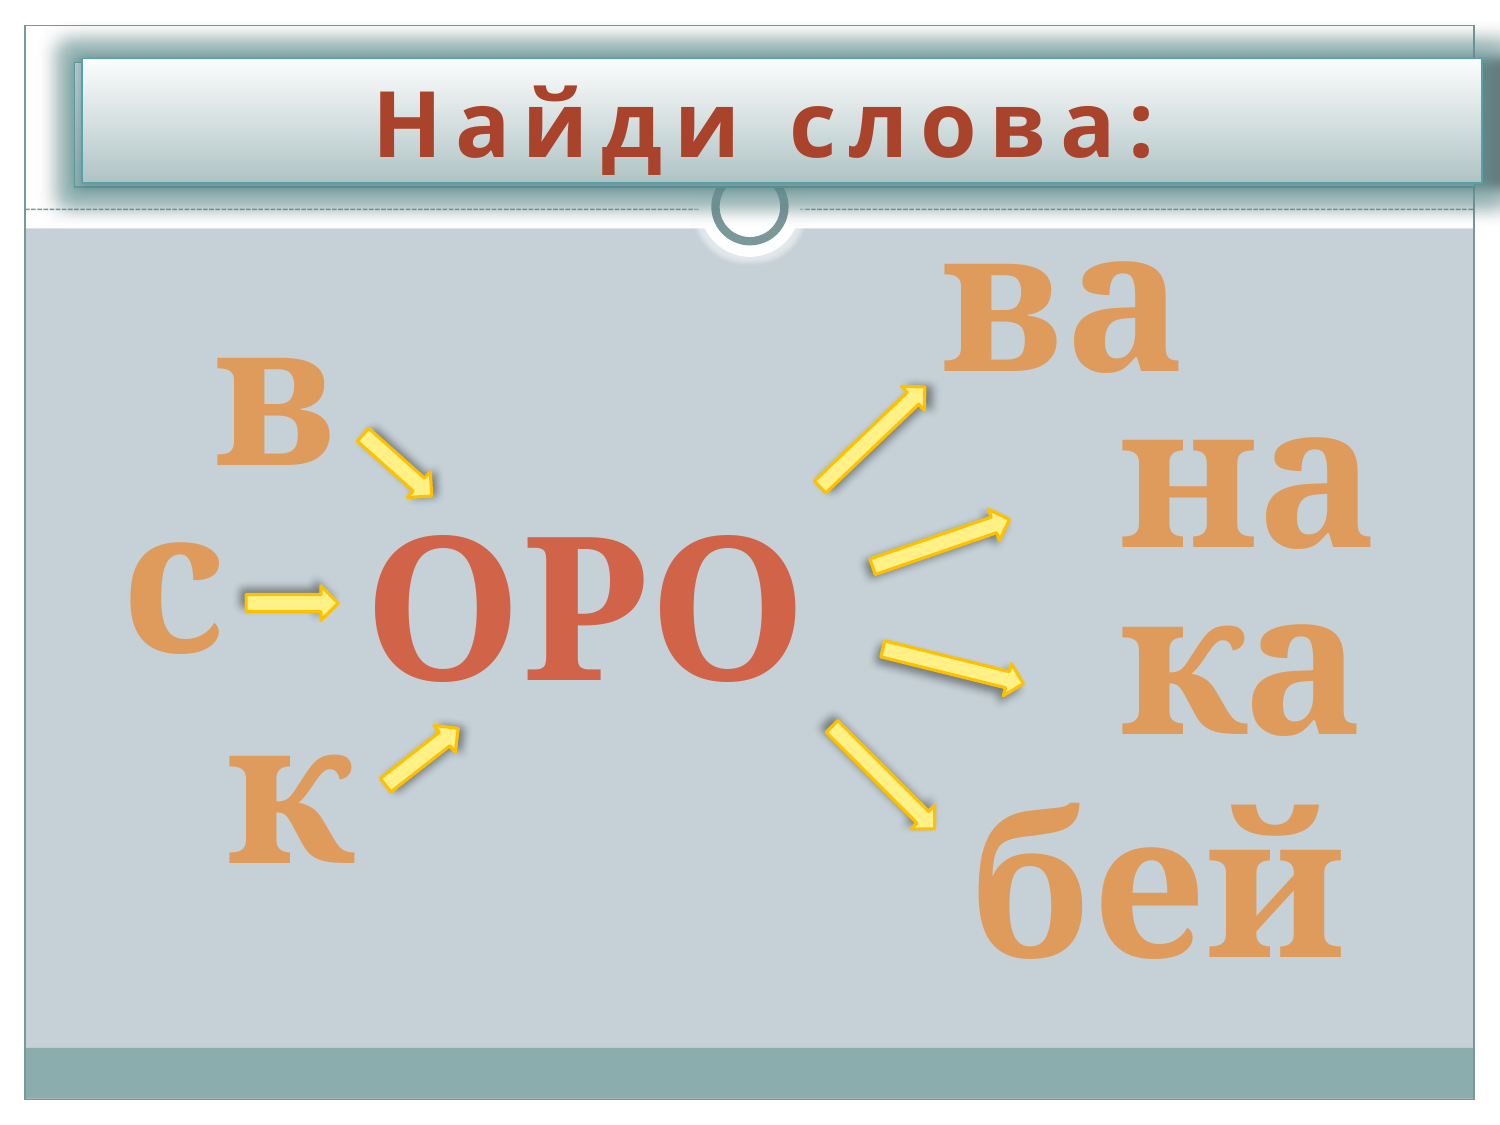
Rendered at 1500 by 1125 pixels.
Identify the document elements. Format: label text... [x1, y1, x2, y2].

text_box Найди слова: [81, 58, 1483, 184]
text_box [868, 507, 1011, 577]
text_box [879, 639, 1025, 698]
text_box в [199, 257, 355, 513]
text_box [244, 584, 340, 622]
text_box [825, 719, 937, 831]
text_box оро [281, 292, 891, 728]
text_box [356, 427, 434, 499]
text_box ва [926, 222, 1201, 419]
text_box к [211, 656, 371, 912]
text_box бей [954, 749, 1361, 1005]
text_box [813, 384, 927, 495]
text_box ка [1104, 527, 1379, 783]
text_box с [106, 445, 243, 701]
text_box [379, 723, 460, 794]
text_box на [1104, 339, 1393, 595]
